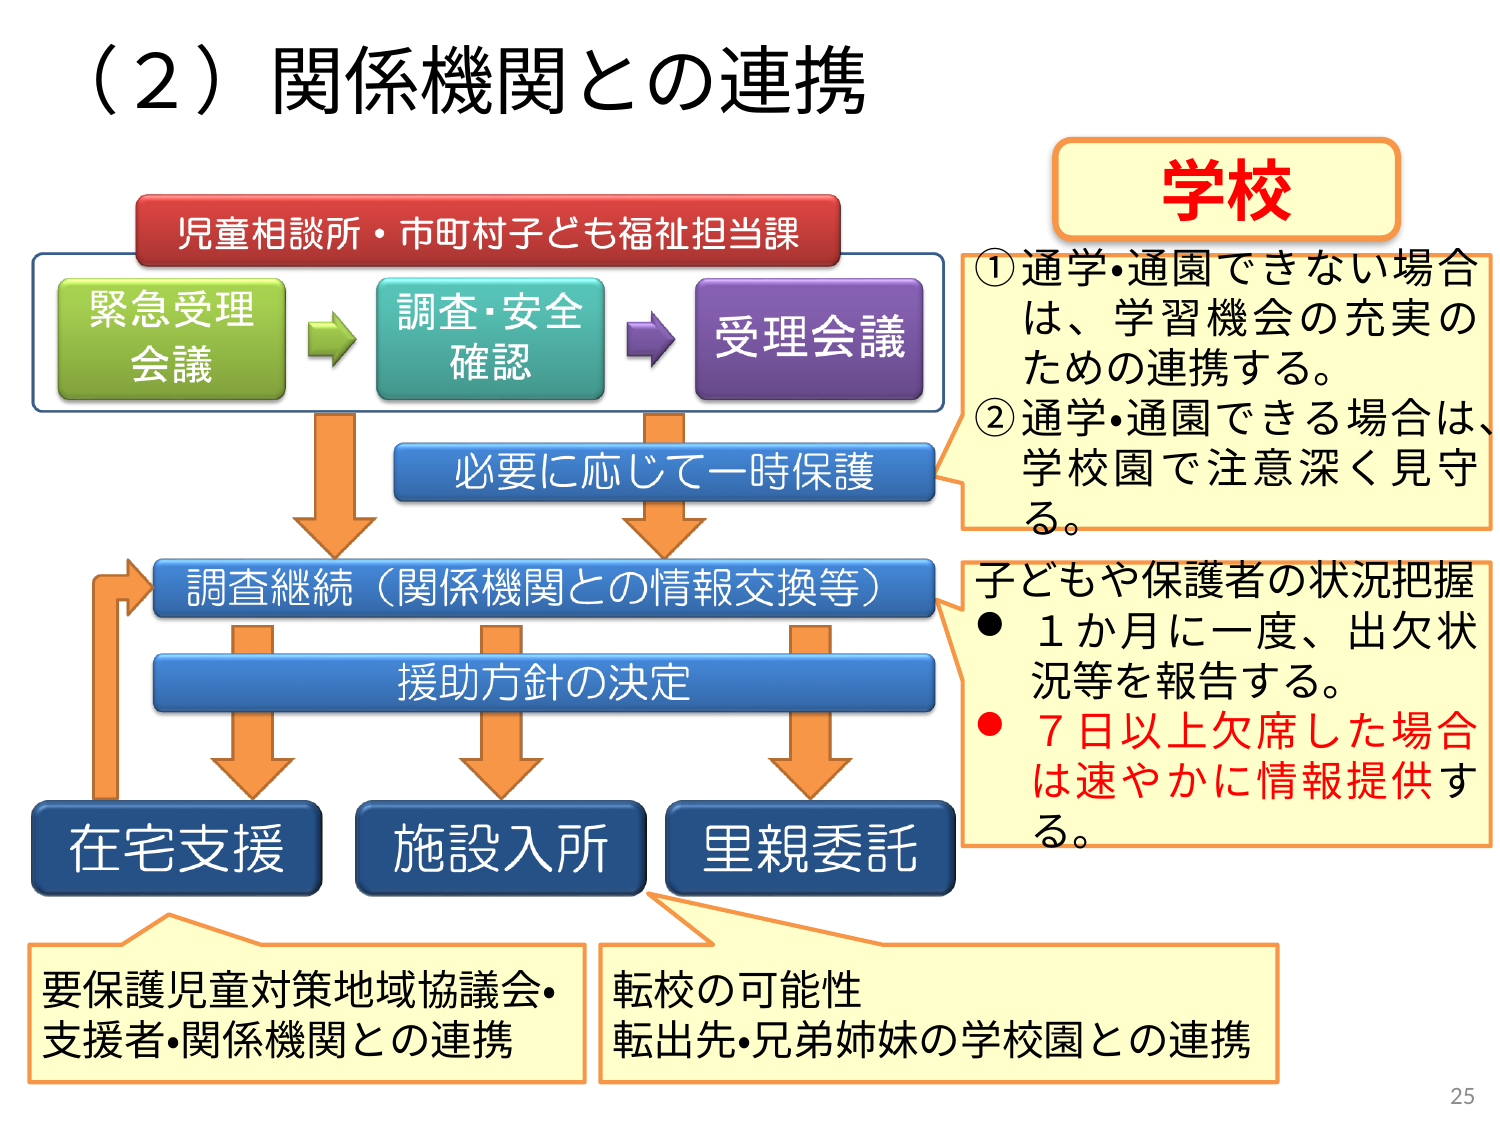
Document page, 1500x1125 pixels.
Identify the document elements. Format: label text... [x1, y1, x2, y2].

text_box 要保護児童対策地域協議会・支援者・関係機関との連携 [27, 918, 587, 1085]
text_box 学校 [1055, 139, 1398, 239]
picture [29, 190, 958, 910]
text_box 転校の可能性 転出先・兄弟姉妹の学校園との連携 [598, 918, 1280, 1085]
text_box （２）関係機関との連携 [29, 30, 1105, 126]
slide_number 25 [1140, 1065, 1491, 1125]
text_box 子どもや保護者の状況把握 １か月に一度、出欠状況等を報告する。 ７日以上欠席した場合は速やかに情報提供する。 [962, 560, 1493, 849]
text_box 通学・通園できない場合は、学習機会の充実のための連携する。 通学・通園できる場合は、学校園で注意深く見守る。 [962, 253, 1493, 531]
